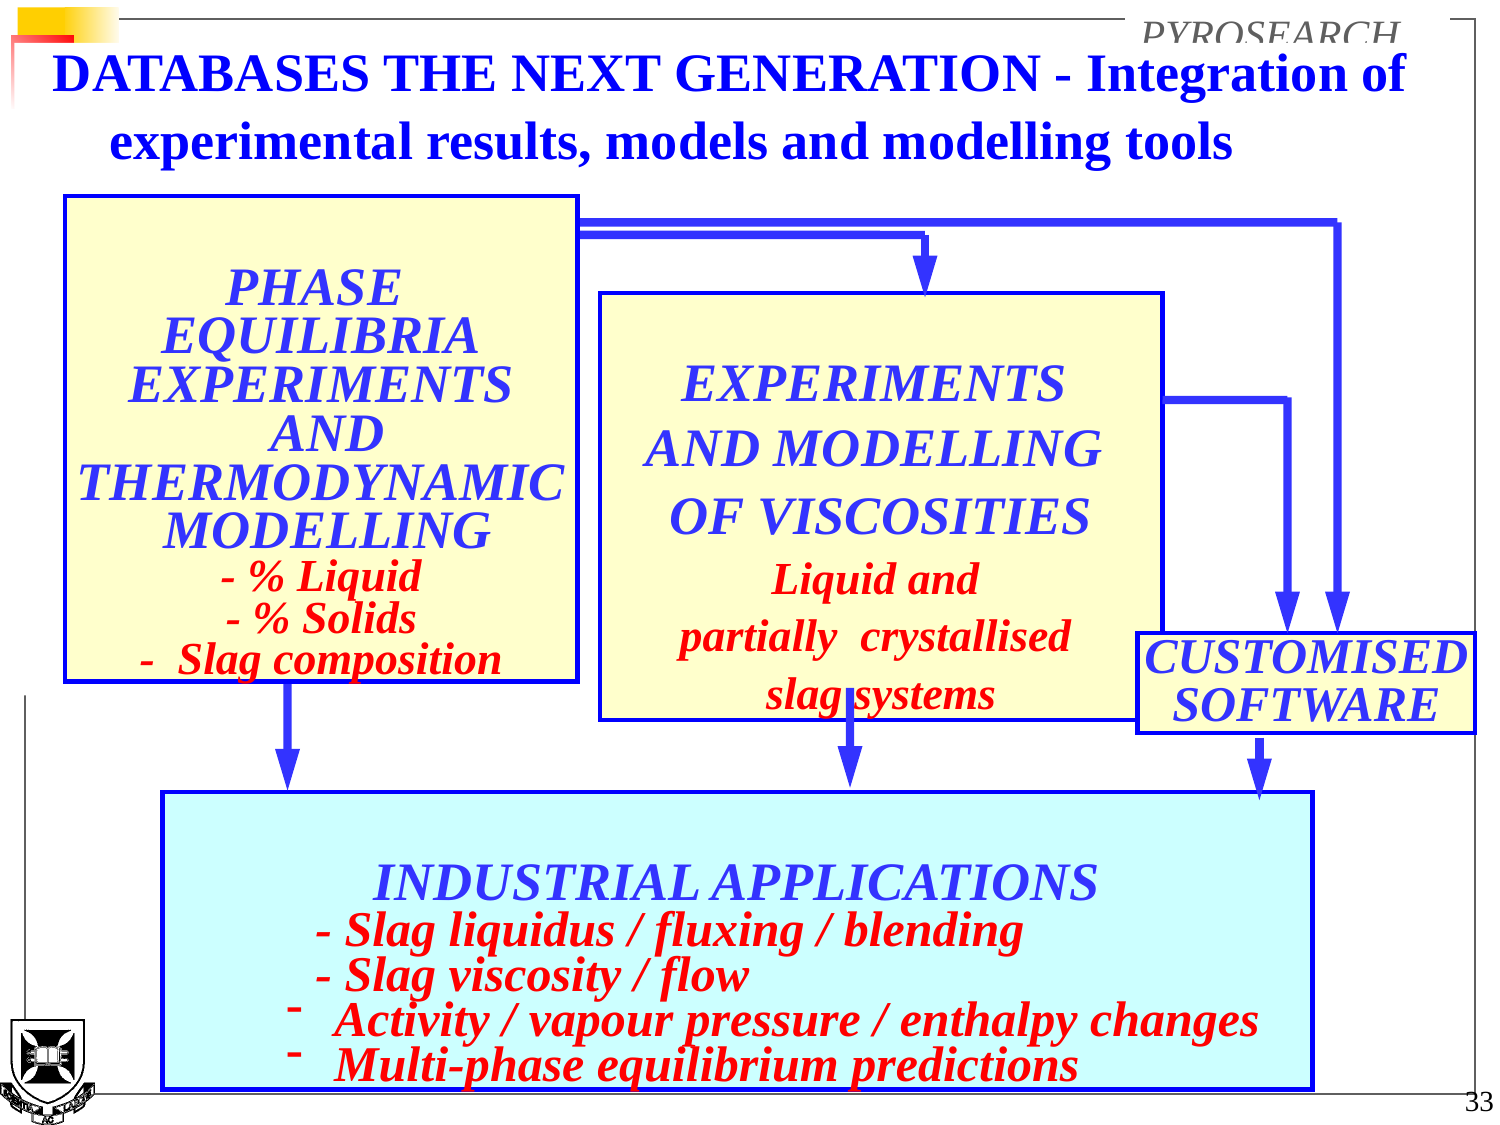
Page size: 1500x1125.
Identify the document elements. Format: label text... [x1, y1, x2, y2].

text_box [281, 682, 294, 791]
text_box [918, 234, 932, 298]
text_box INDUSTRIAL APPLICATIONS - Slag liquidus / fluxing / blending - Slag viscosity / flow Activity / vapour pressure / enthalpy changes Multi-phase equilibrium predictions [162, 791, 1313, 1090]
text_box CUSTOMISED SOFTWARE [1137, 633, 1475, 733]
list DATABASES THE NEXT GENERATION - Integration of experimental results, models and modelling tools [14, 42, 1461, 696]
slide_number 33 [1181, 1042, 1495, 1118]
text_box [1331, 223, 1344, 634]
text_box [843, 687, 857, 788]
text_box [1253, 737, 1266, 801]
text_box PHASE EQUILIBRIA EXPERIMENTS AND THERMODYNAMIC MODELLING - % Liquid - % Solids - Slag composition [65, 196, 578, 682]
text_box [1281, 401, 1294, 634]
text_box EXPERIMENTS AND MODELLING OF VISCOSITIES Liquid and partially crystallised slag systems [600, 292, 1163, 721]
